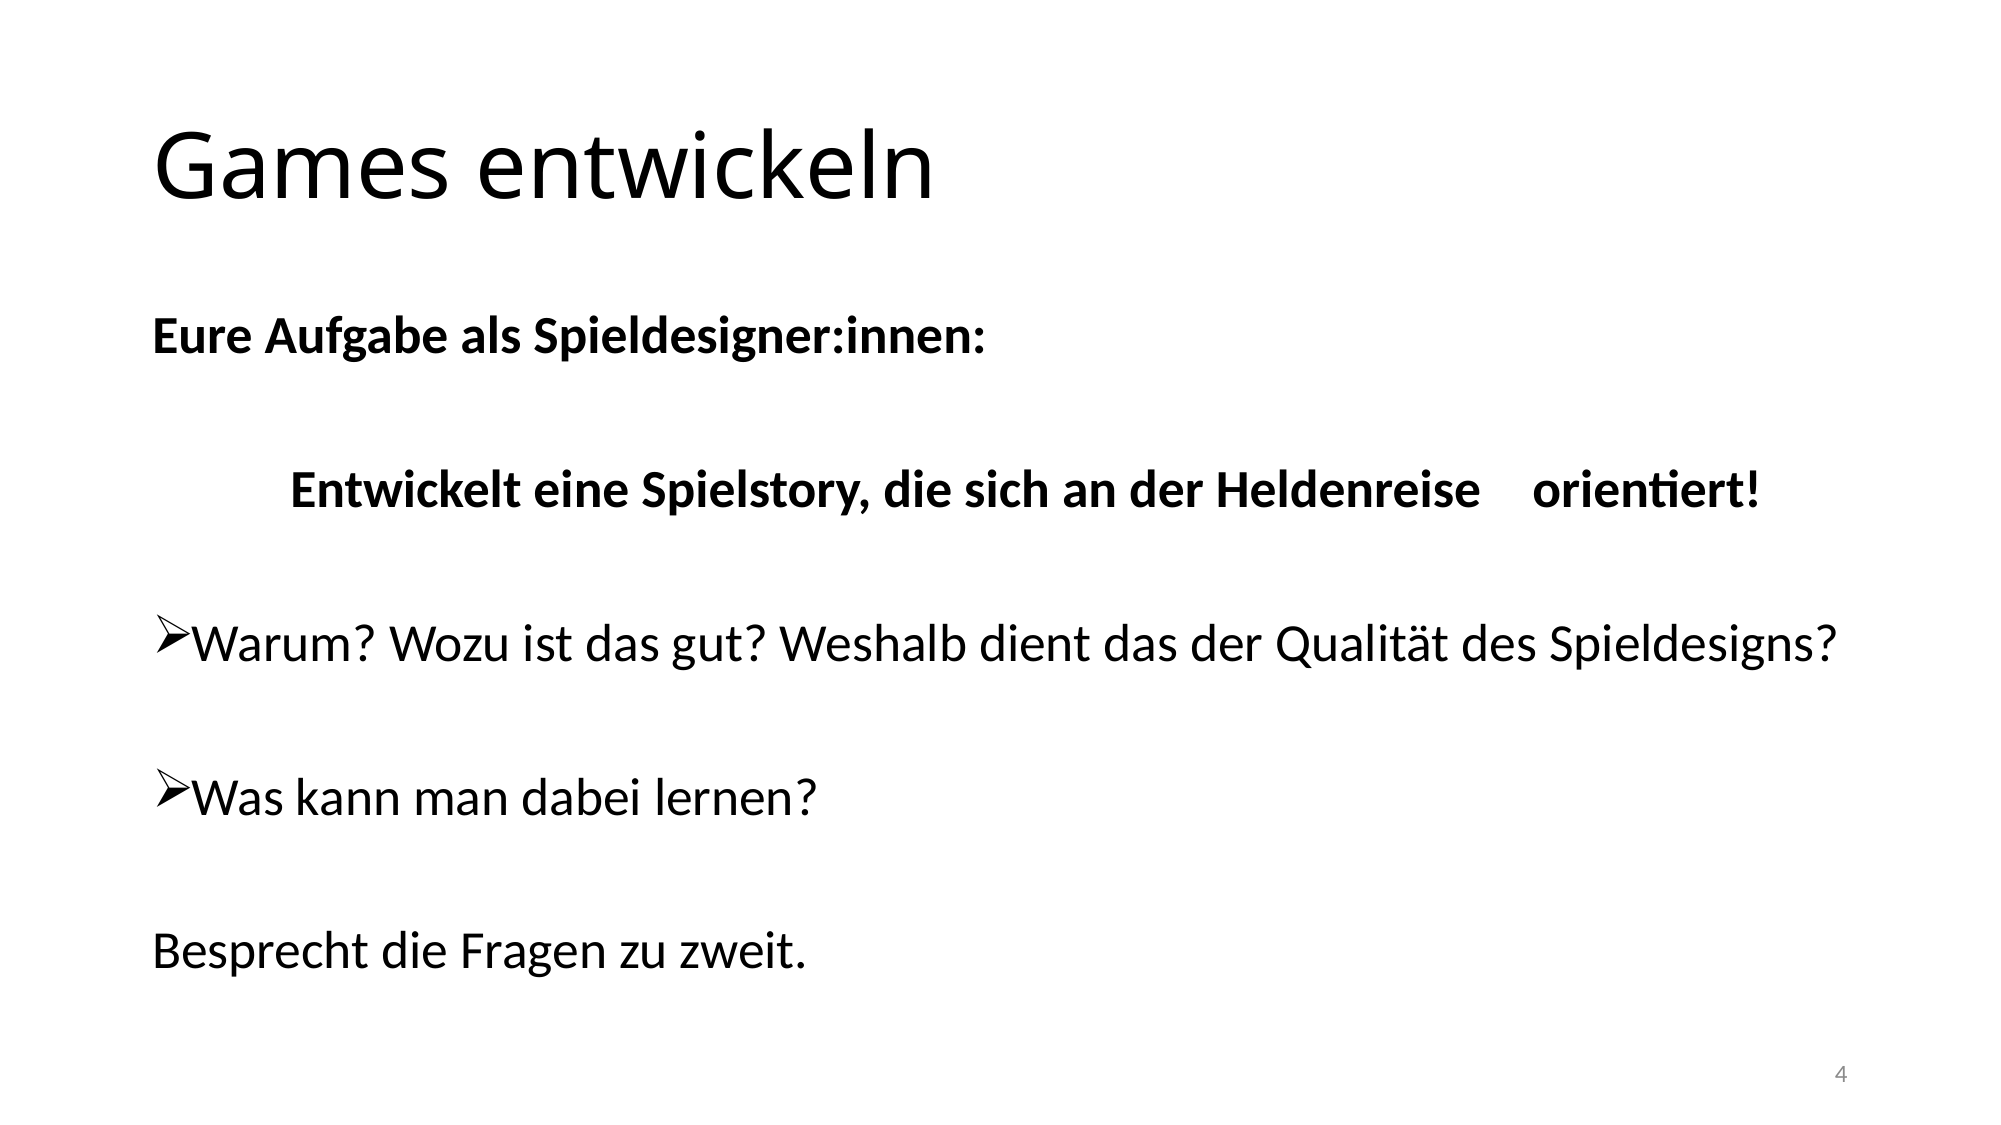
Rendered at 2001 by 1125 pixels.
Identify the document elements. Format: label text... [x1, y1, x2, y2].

slide_number 4 [1412, 1042, 1863, 1103]
title Games entwickeln [137, 59, 1863, 278]
list Eure Aufgabe als Spieldesigner:innen: Entwickelt eine Spielstory, die sich an der Heldenreise orientiert! Warum? Wozu ist das gut? Weshalb dient das der Qualität des Spieldesigns? Was kann man dabei lernen? Besprecht die Fragen zu zweit. [137, 299, 1863, 1014]
